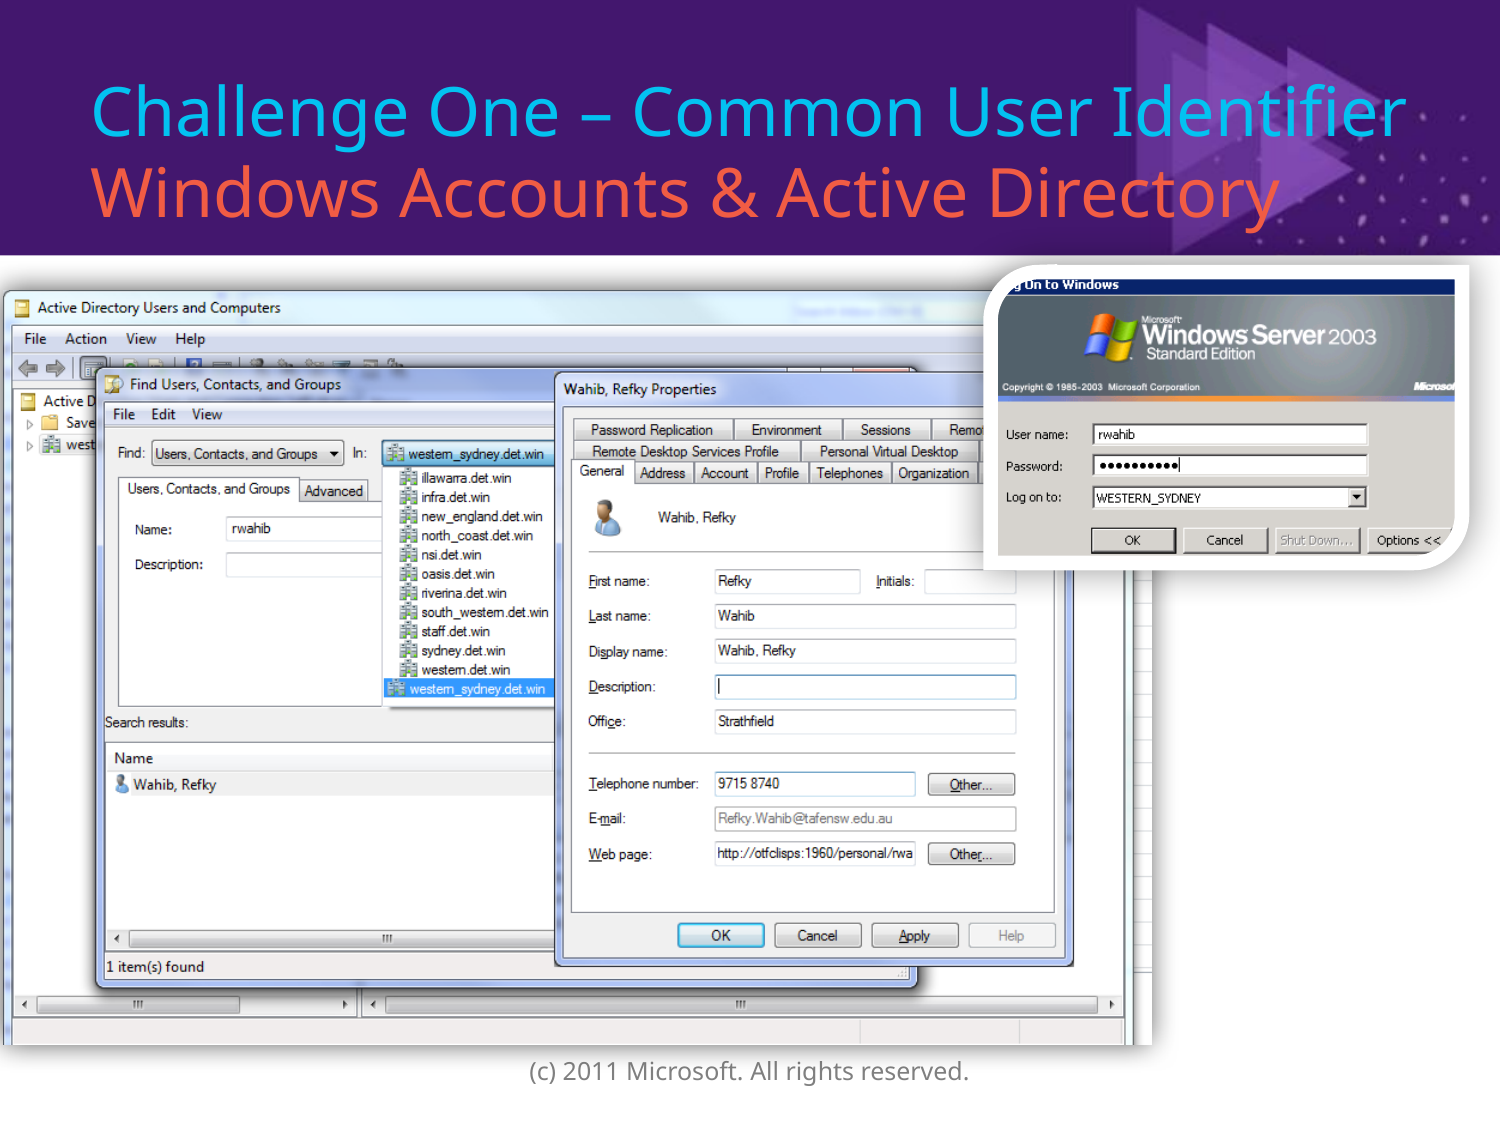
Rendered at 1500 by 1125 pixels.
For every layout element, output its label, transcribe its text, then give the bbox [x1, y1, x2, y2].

title Challenge One – Common User Identifier Windows Accounts & Active Directory [75, 56, 1425, 244]
picture [0, 0, 1500, 255]
picture [3, 271, 1463, 1046]
footer (c) 2011 Microsoft. All rights reserved. [512, 1066, 988, 1103]
